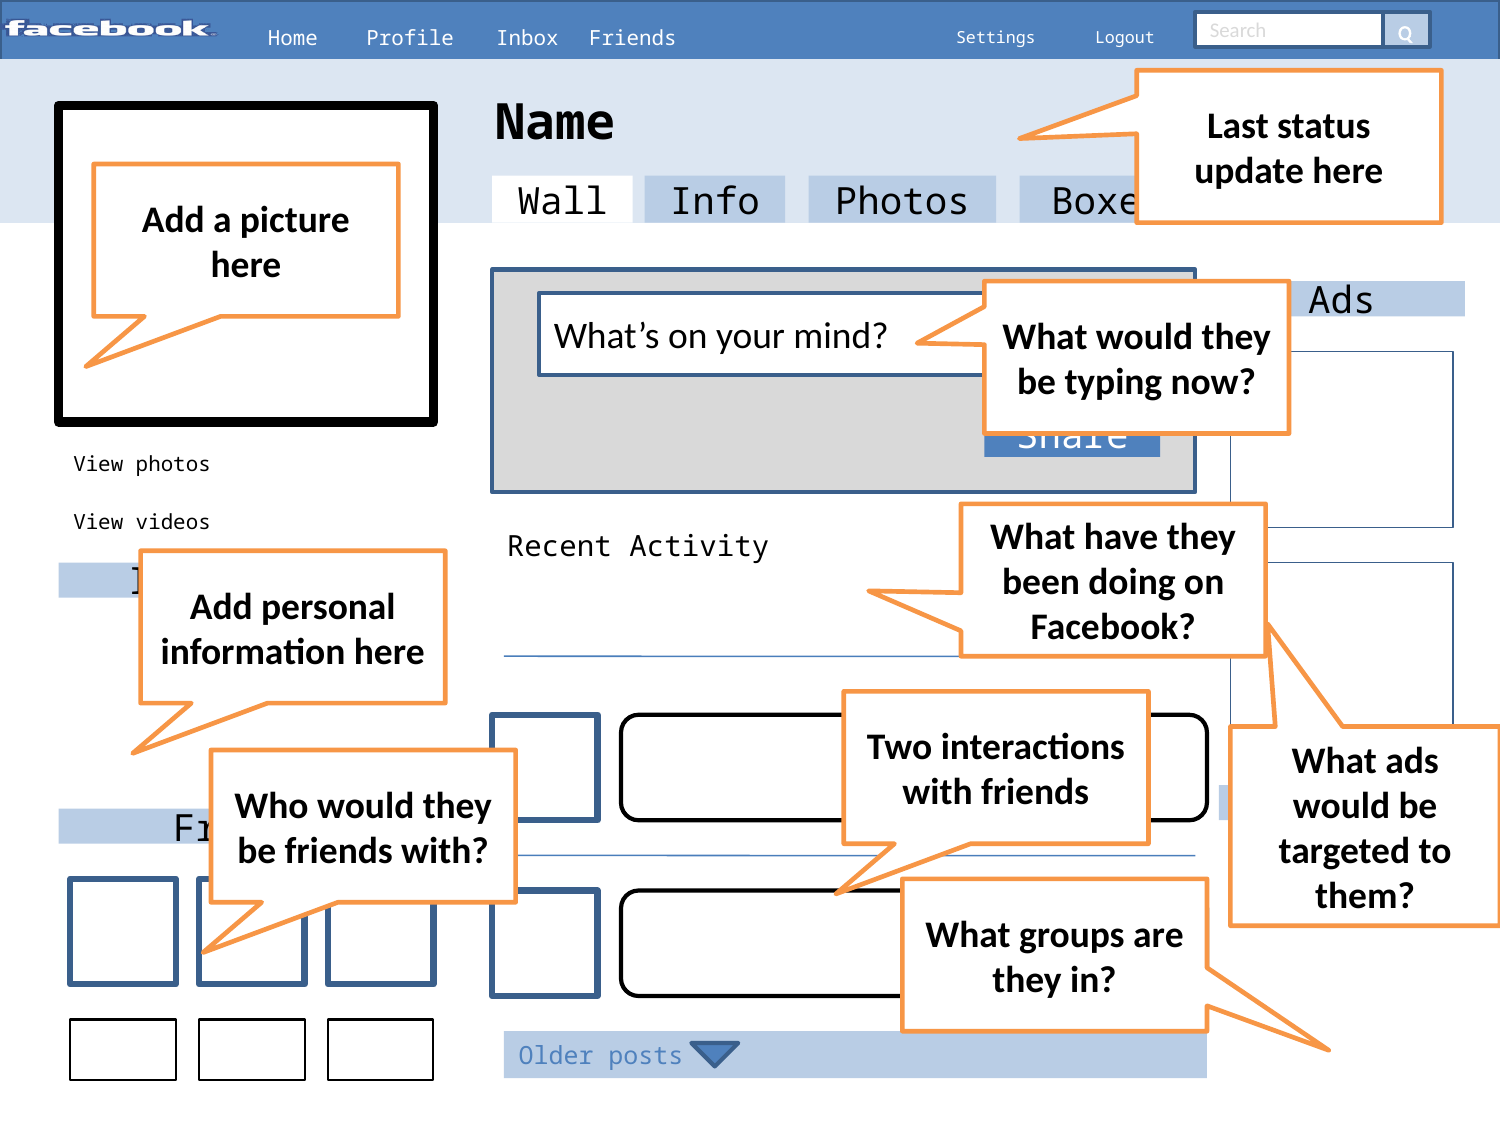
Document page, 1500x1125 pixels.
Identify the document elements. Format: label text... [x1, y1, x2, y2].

text_box Groups [1217, 783, 1228, 822]
text_box Ads [1291, 279, 1467, 318]
text_box What would they be typing now? [915, 279, 1292, 436]
text_box Last status update here [1017, 68, 1444, 225]
text_box [618, 712, 841, 823]
text_box Search [1193, 10, 1385, 49]
text_box [197, 877, 307, 986]
text_box [68, 877, 178, 986]
text_box Two interactions with friends [833, 863, 925, 896]
text_box [490, 267, 1197, 494]
text_box Name [480, 81, 774, 157]
text_box Older posts [502, 1029, 1209, 1080]
text_box [1268, 560, 1455, 724]
text_box Add a picture here [83, 161, 401, 369]
text_box 10hrs ago [656, 93, 1134, 154]
text_box Home [223, 21, 338, 52]
text_box Add personal information here [130, 548, 448, 756]
text_box [1228, 658, 1272, 725]
text_box [220, 0, 1500, 56]
text_box [0, 56, 1500, 225]
text_box [199, 1019, 305, 1081]
text_box [326, 905, 436, 986]
text_box Inbox [455, 21, 560, 52]
text_box What groups are they in? [900, 876, 1331, 1053]
text_box Q [1382, 11, 1418, 52]
text_box [328, 1019, 434, 1081]
text_box Recent Activity [490, 525, 881, 565]
text_box [618, 888, 900, 999]
text_box View videos [56, 502, 436, 541]
text_box Info [642, 174, 787, 225]
text_box [490, 713, 600, 822]
text_box Who would they be friends with? [201, 747, 518, 955]
text_box [490, 888, 600, 998]
text_box [1385, 10, 1432, 49]
text_box [1228, 349, 1455, 529]
text_box [689, 1040, 741, 1069]
text_box Friends [560, 21, 705, 52]
picture [0, 0, 219, 62]
text_box Share [982, 436, 1162, 459]
text_box Logout [1053, 21, 1197, 52]
text_box Information [56, 560, 138, 600]
text_box Two interactions with friends [841, 689, 1151, 853]
text_box What ads would be targeted to them? [1228, 621, 1500, 928]
text_box Settings [924, 21, 1053, 52]
text_box What’s on your mind? [537, 291, 982, 377]
text_box Boxes [1017, 174, 1135, 225]
text_box [1151, 712, 1210, 823]
text_box Photos [806, 174, 998, 225]
text_box What have they been doing on Facebook? [866, 501, 1268, 659]
text_box [70, 1019, 176, 1081]
text_box View photos [56, 443, 447, 483]
text_box Friends [56, 806, 208, 846]
text_box Profile [338, 21, 455, 52]
text_box [56, 103, 436, 424]
text_box Wall [490, 174, 635, 225]
